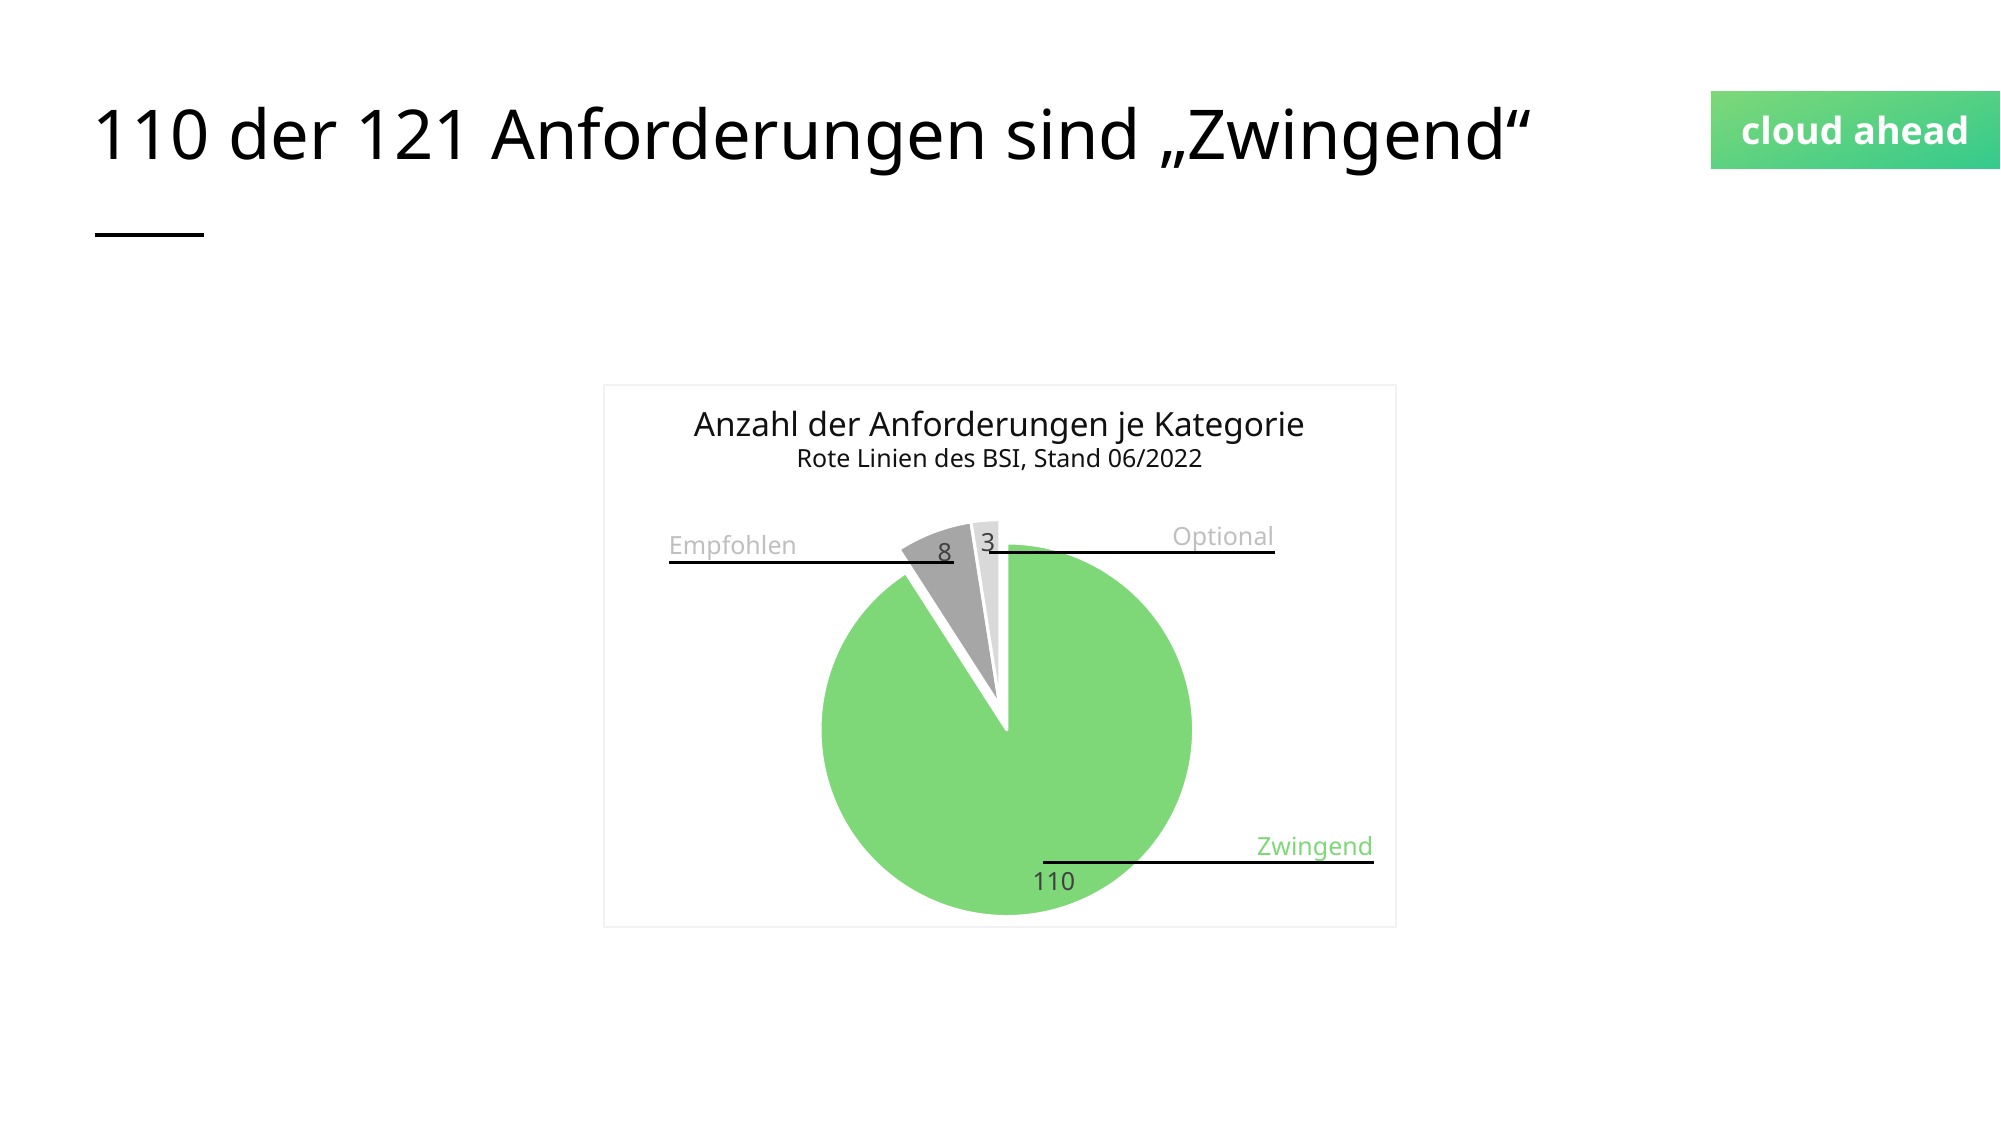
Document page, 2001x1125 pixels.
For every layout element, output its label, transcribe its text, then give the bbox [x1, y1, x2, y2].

title 110 der 121 Anforderungen sind „Zwingend“ [77, 67, 1803, 197]
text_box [603, 384, 1396, 928]
